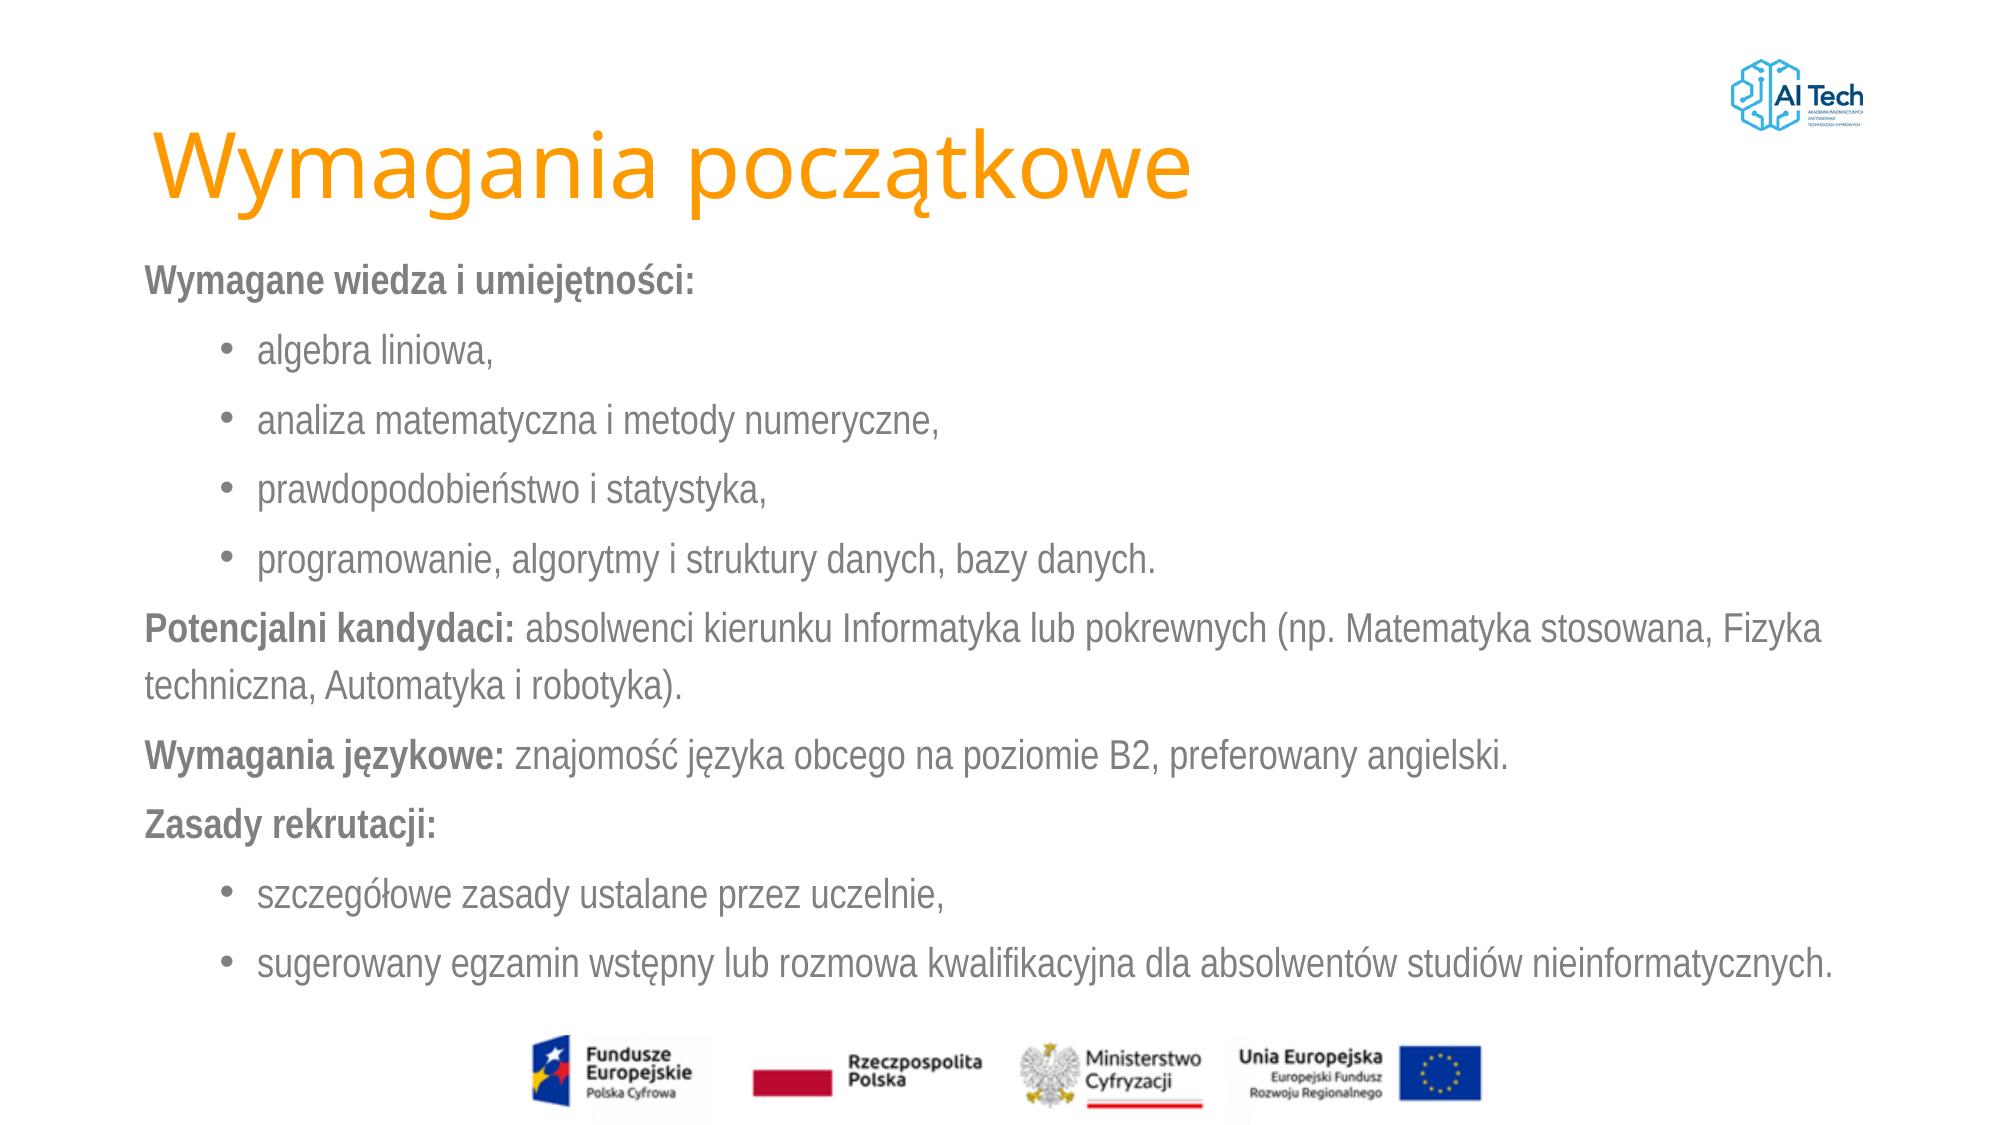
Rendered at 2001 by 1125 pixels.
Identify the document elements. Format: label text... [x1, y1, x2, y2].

list Wymagane wiedza i umiejętności: algebra liniowa, analiza matematyczna i metody numeryczne, prawdopodobieństwo i statystyka, programowanie, algorytmy i struktury danych, bazy danych. Potencjalni kandydaci: absolwenci kierunku Informatyka lub pokrewnych (np. Matematyka stosowana, Fizyka techniczna, Automatyka i robotyka). Wymagania językowe: znajomość języka obcego na poziomie B2, preferowany angielski. Zasady rekrutacji: szczegółowe zasady ustalane przez uczelnie, sugerowany egzamin wstępny lub rozmowa kwalifikacyjna dla absolwentów studiów nieinformatycznych. [129, 238, 1855, 987]
title Wymagania początkowe [137, 59, 1863, 278]
picture [499, 1035, 1501, 1125]
